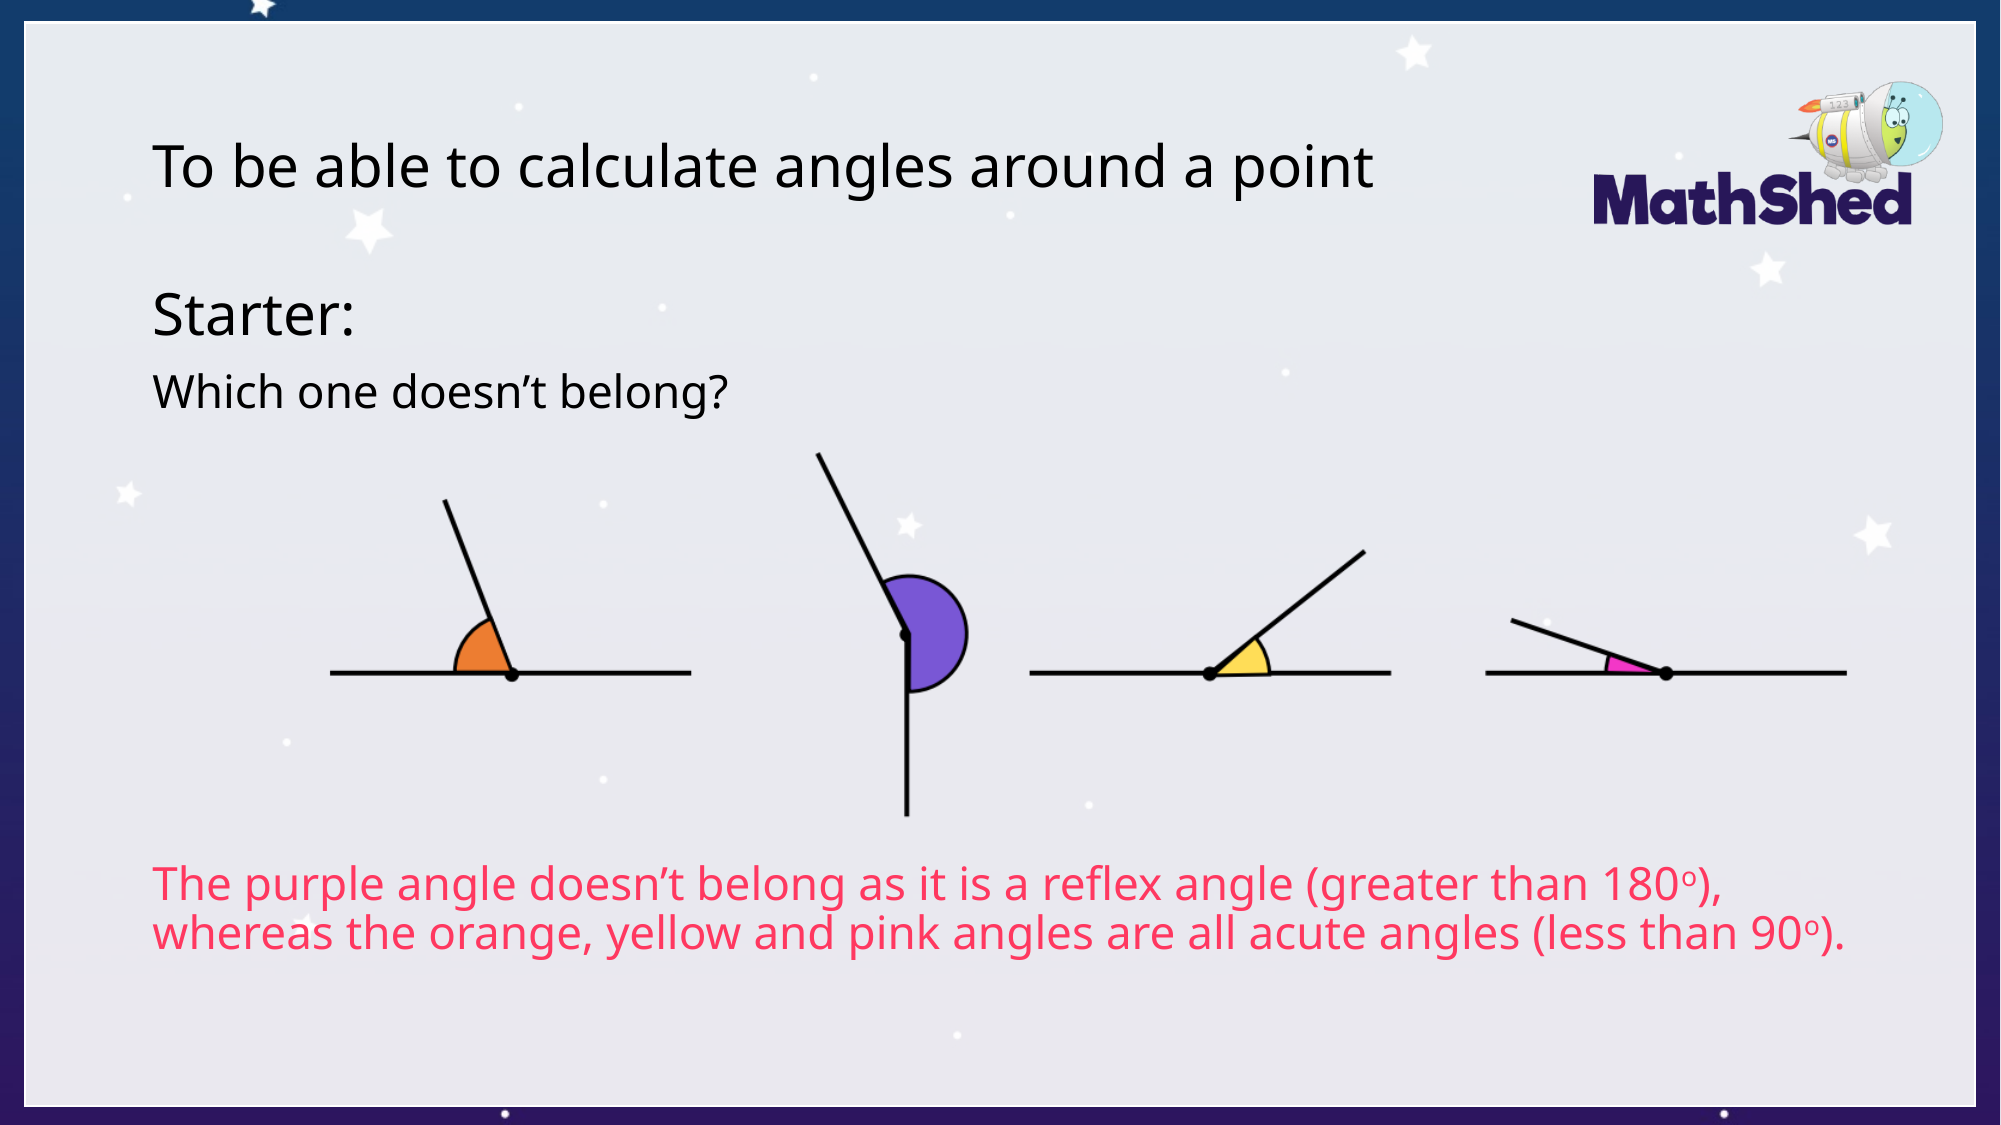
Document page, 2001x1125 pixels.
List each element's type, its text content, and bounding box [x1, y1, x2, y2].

picture [0, 0, 2001, 1125]
list Starter: Which one doesn’t belong? The purple angle doesn’t belong as it is a reflex angle (greater than 180o), whereas the orange, yellow and pink angles are all acute angles (less than 90o). [137, 277, 1863, 992]
title To be able to calculate angles around a point [137, 59, 1578, 277]
